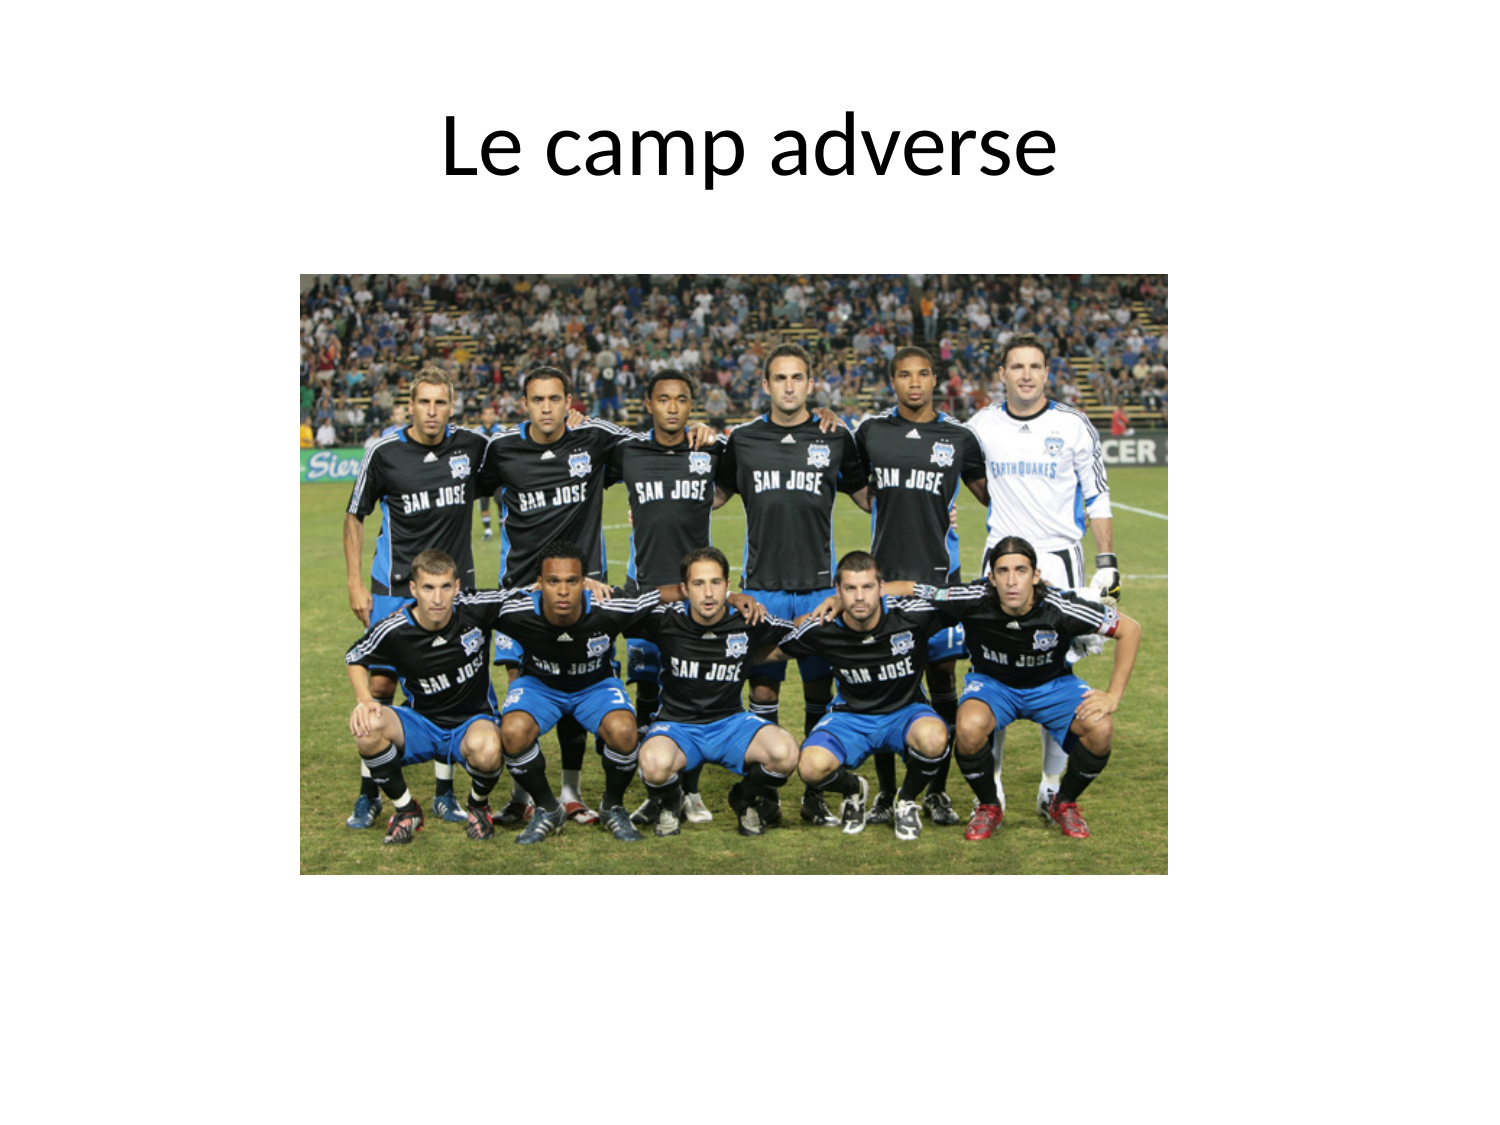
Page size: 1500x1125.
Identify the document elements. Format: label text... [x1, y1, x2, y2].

title Le camp adverse [75, 45, 1425, 233]
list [299, 274, 1168, 876]
